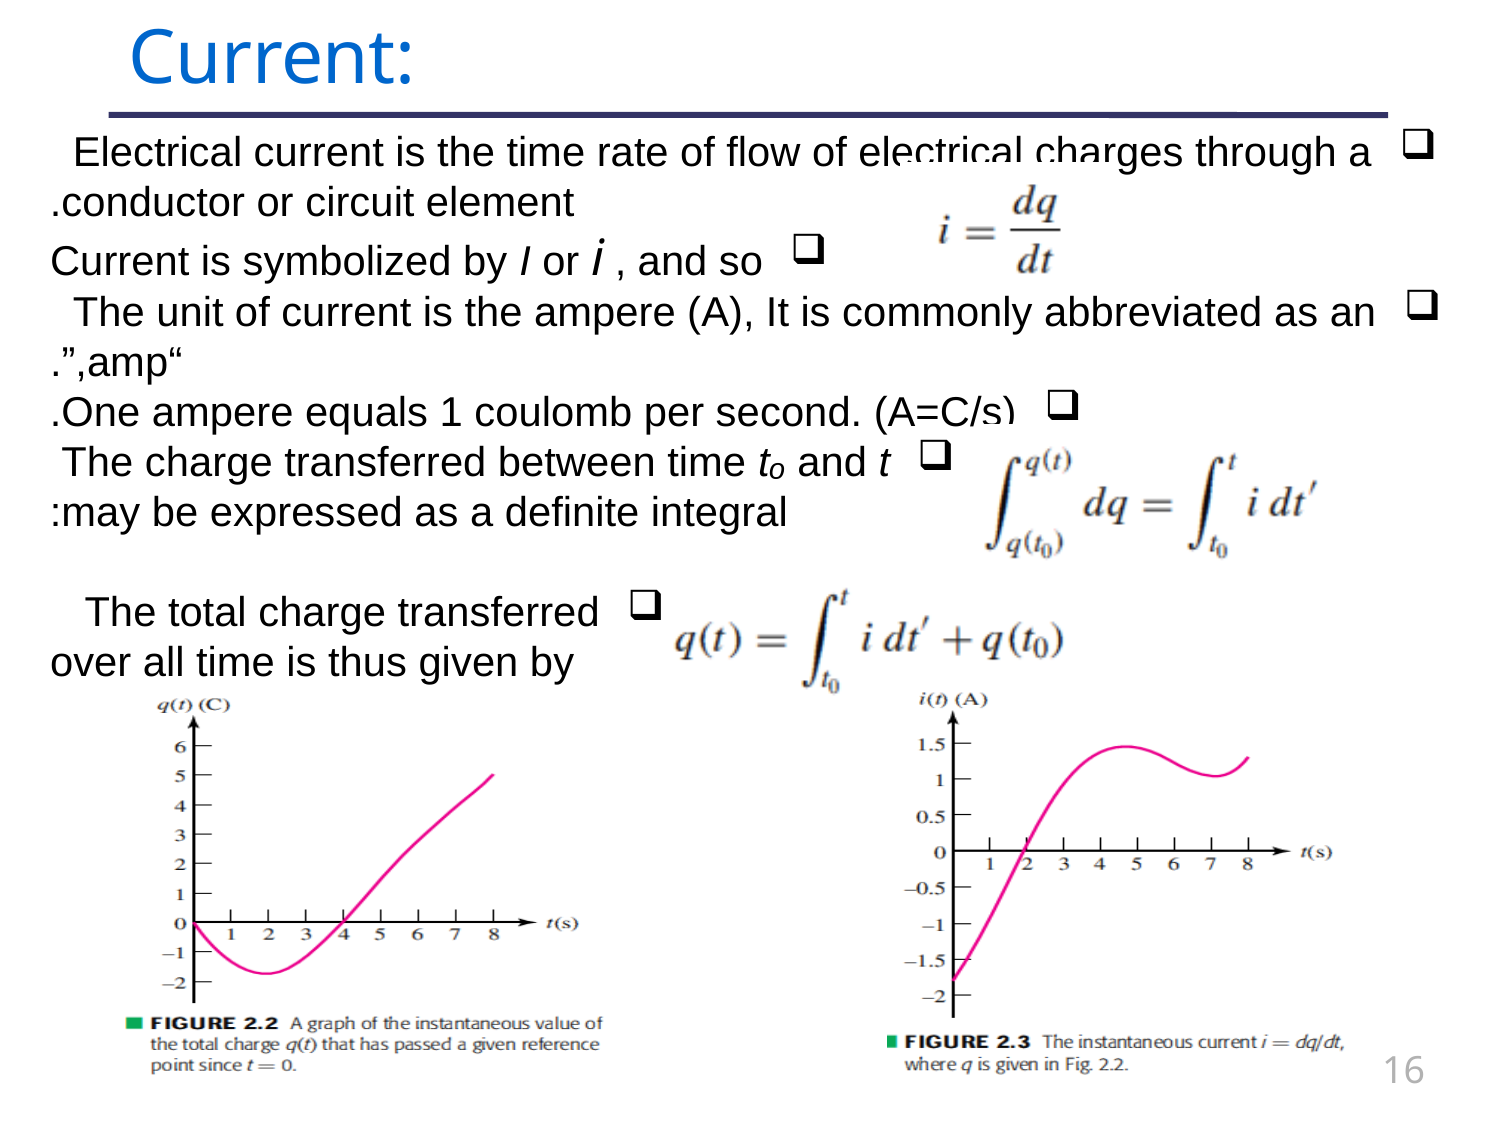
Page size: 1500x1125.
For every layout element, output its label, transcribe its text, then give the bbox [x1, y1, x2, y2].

slide_number 16 [1080, 1046, 1425, 1103]
list Electrical current is the time rate of flow of electrical charges through a conductor or circuit element. Current is symbolized by I or i , and so The unit of current is the ampere (A), It is commonly abbreviated as an “amp,”. One ampere equals 1 coulomb per second. (A=C/s). The charge transferred between time tₒ and t may be expressed as a definite integral: The total charge transferred over all time is thus given by [50, 125, 1500, 904]
picture [974, 424, 1332, 569]
title Current: [128, 8, 1372, 97]
picture [124, 688, 613, 1079]
picture [899, 162, 1109, 284]
picture [662, 574, 1351, 1077]
